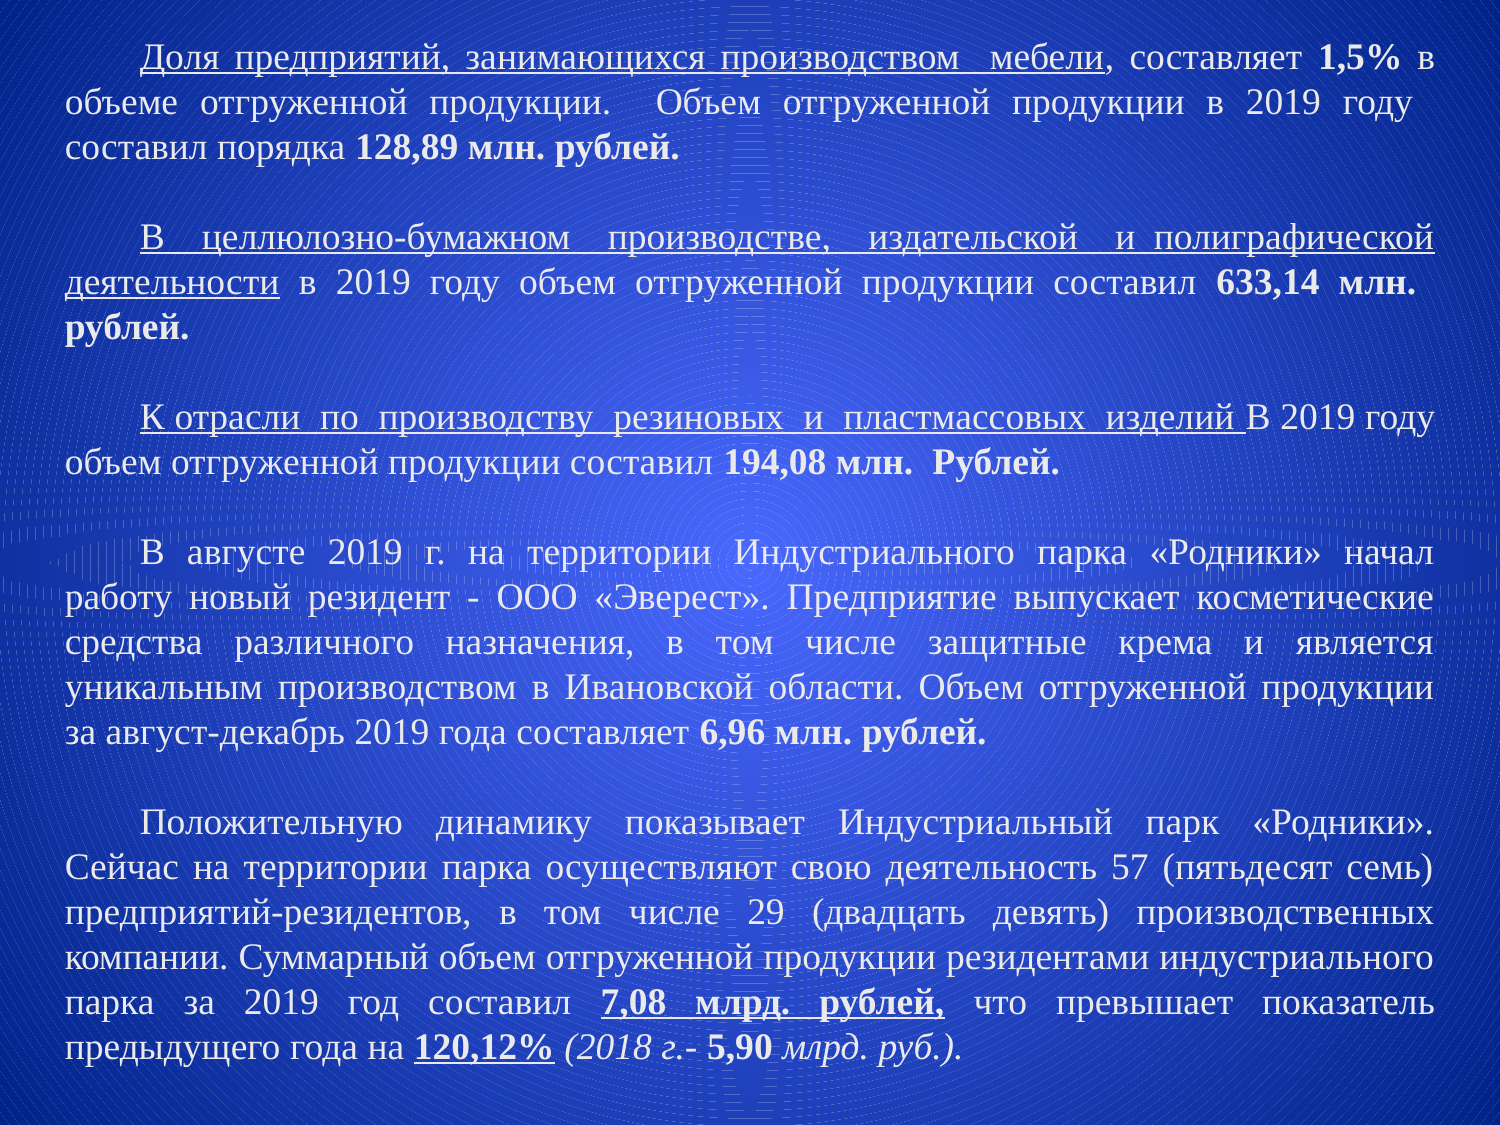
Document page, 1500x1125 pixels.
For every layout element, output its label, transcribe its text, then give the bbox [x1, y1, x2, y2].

text_box Доля предприятий, занимающихся производством мебели, составляет 1,5% в объеме отгруженной продукции. Объем отгруженной продукции в 2019 году составил порядка 128,89 млн. рублей. В целлюлозно-бумажном производстве, издательской и полиграфической деятельности в 2019 году объем отгруженной продукции составил 633,14 млн. рублей. К отрасли по производству резиновых и пластмассовых изделий В 2019 году объем отгруженной продукции составил 194,08 млн. Рублей. В августе 2019 г. на территории Индустриального парка «Родники» начал работу новый резидент - ООО «Эверест». Предприятие выпускает косметические средства различного назначения, в том числе защитные крема и является уникальным производством в Ивановской области. Объем отгруженной продукции за август-декабрь 2019 года составляет 6,96 млн. рублей. Положительную динамику показывает Индустриальный парк «Родники». Сейчас на территории парка осуществляют свою деятельность 57 (пятьдесят семь) предприятий-резидентов, в том числе 29 (двадцать девять) производственных компании. Суммарный объем отгруженной продукции резидентами индустриального парка за 2019 год составил 7,08 млрд. рублей, что превышает показатель предыдущего года на 120,12% (2018 г.- 5,90 млрд. руб.). [50, 24, 1450, 1075]
